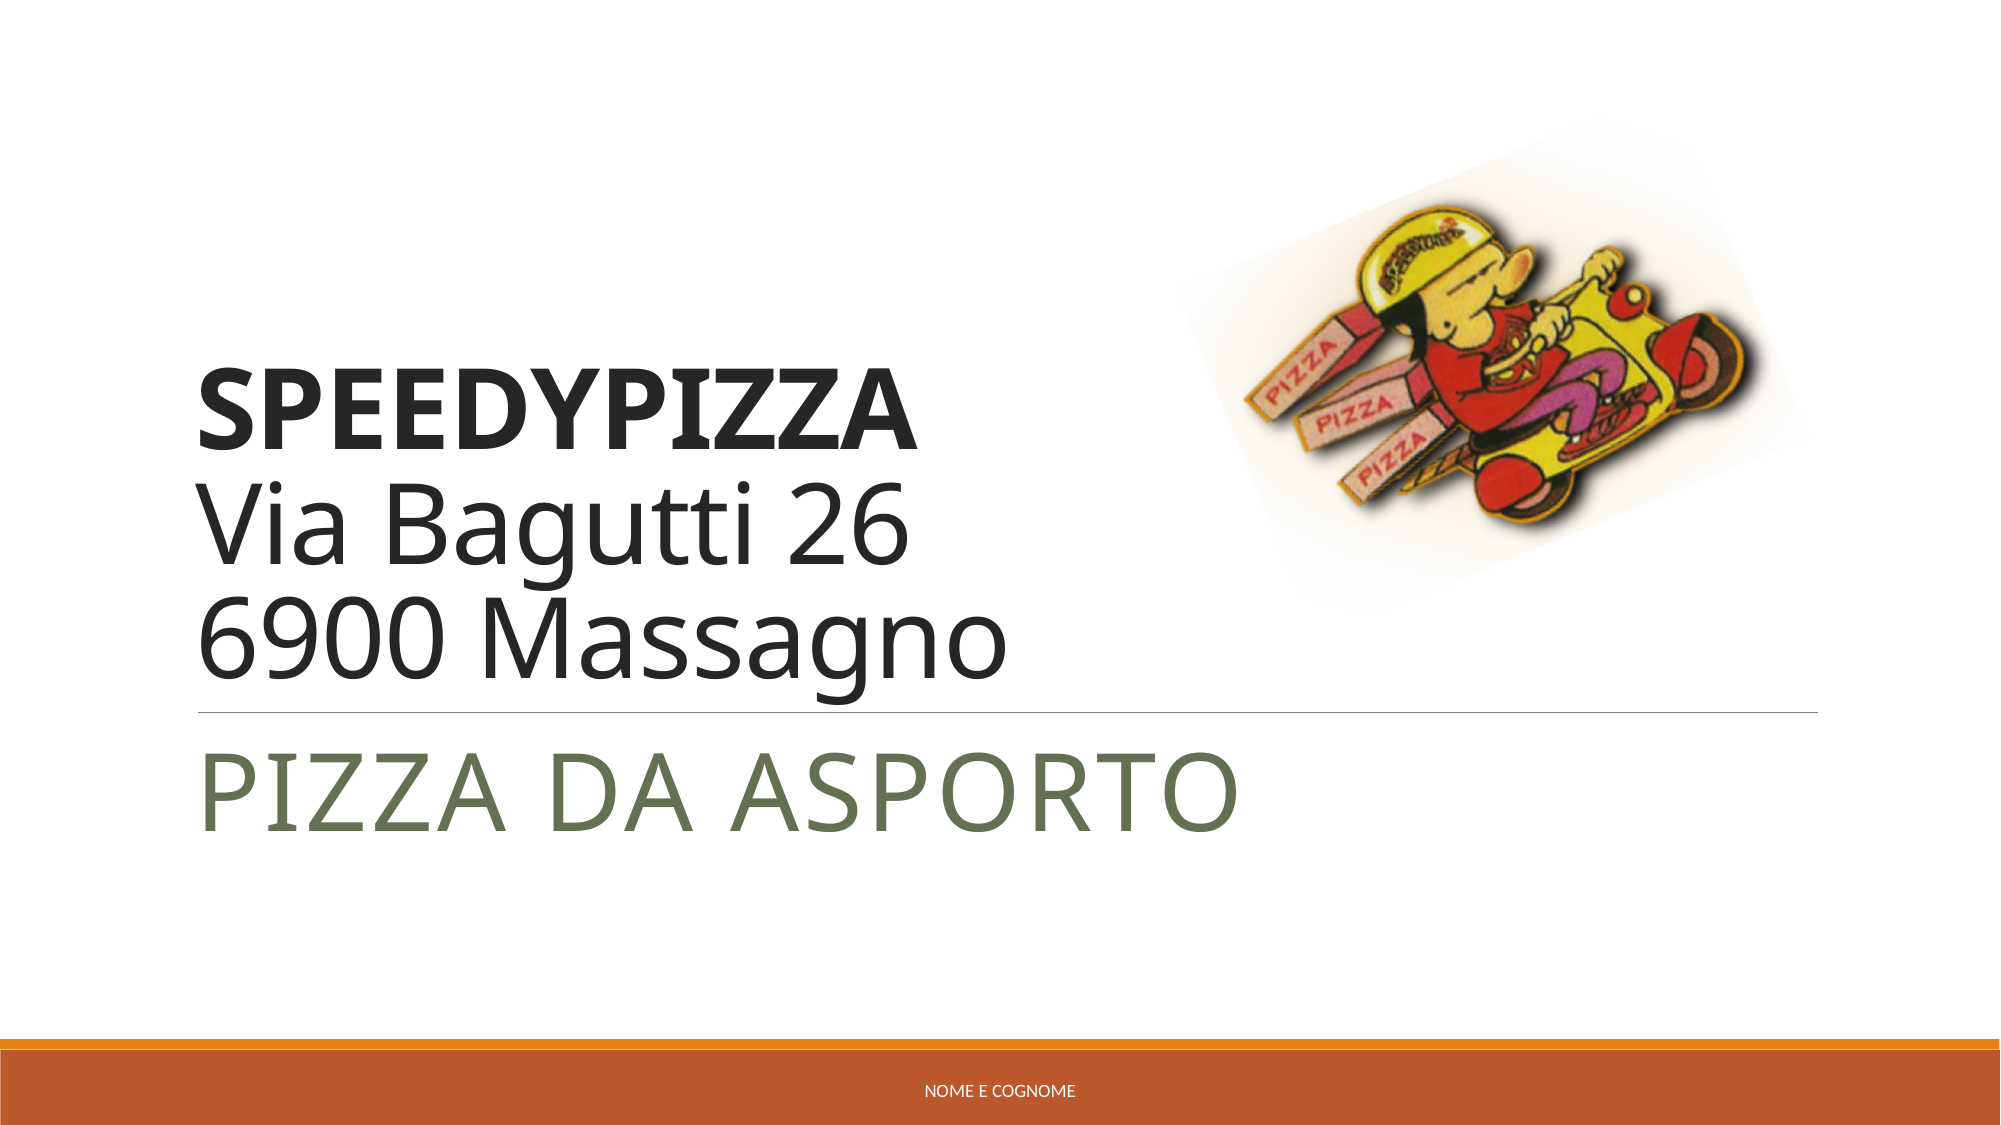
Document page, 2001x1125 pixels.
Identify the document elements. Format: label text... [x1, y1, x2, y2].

footer Nome e Cognome [604, 1059, 1396, 1120]
picture [1176, 89, 1809, 637]
title SPEEDYPIZZA Via Bagutti 26 6900 Massagno [180, 124, 1830, 710]
subtitle PIZZA DA ASPORTO [180, 730, 1831, 919]
